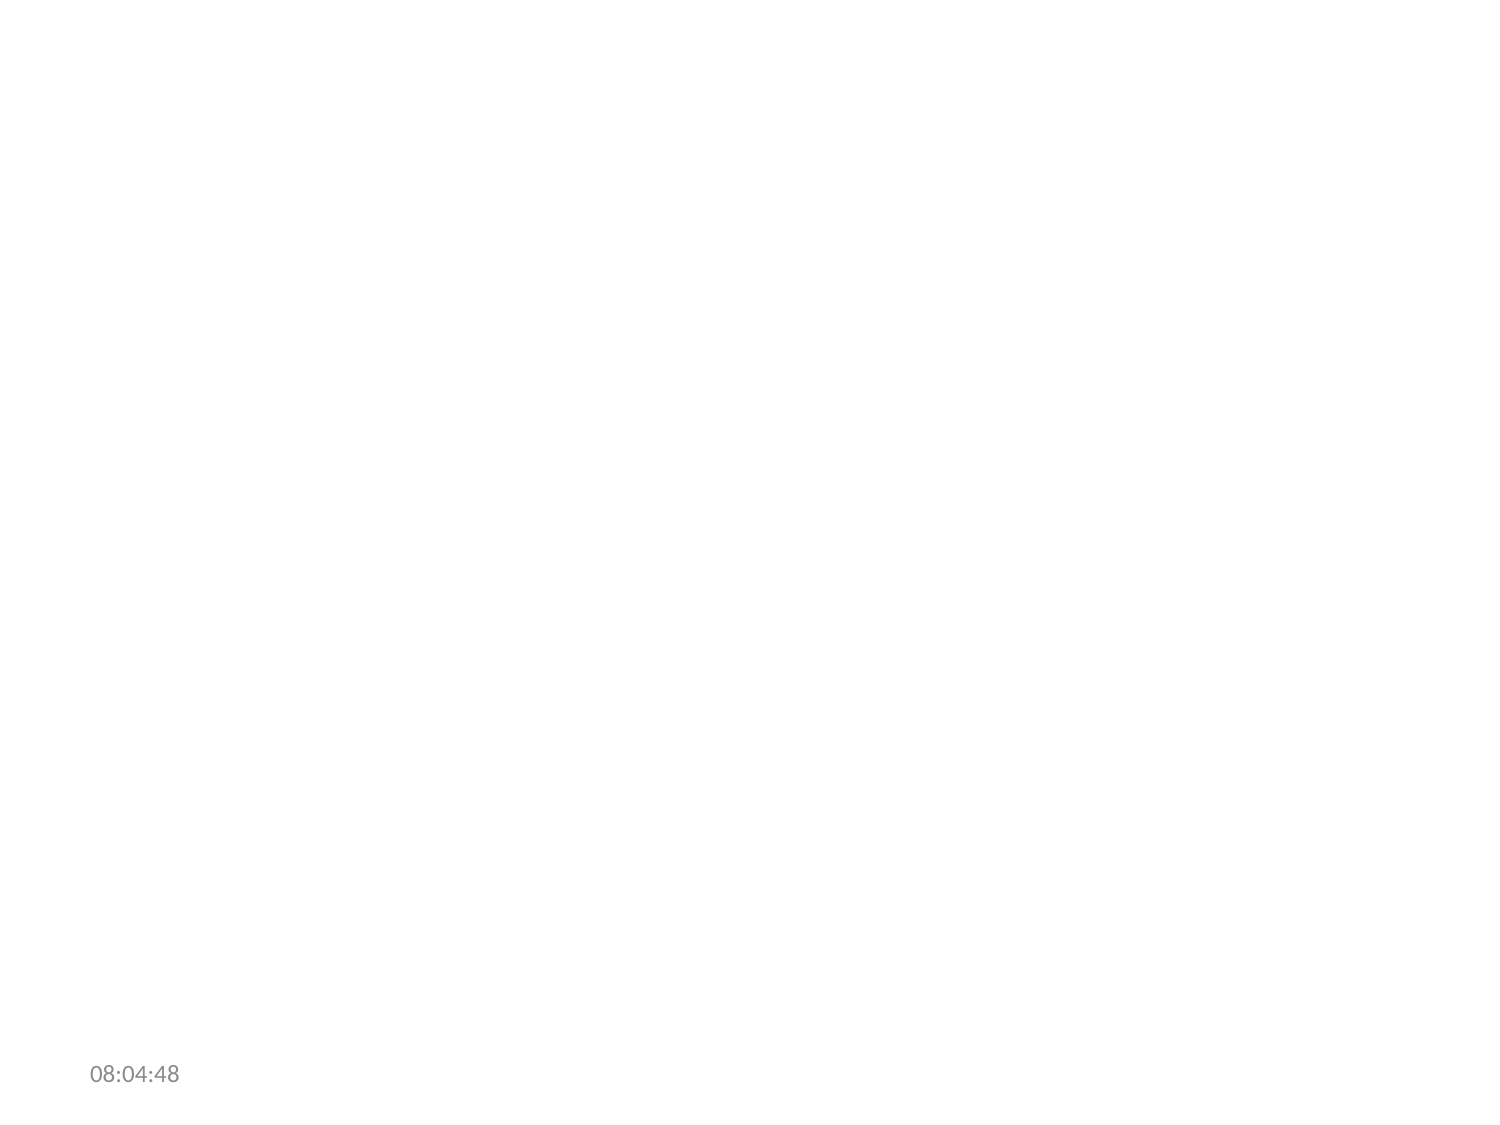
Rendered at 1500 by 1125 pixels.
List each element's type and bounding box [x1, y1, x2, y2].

slide_number [75, 1042, 425, 1103]
